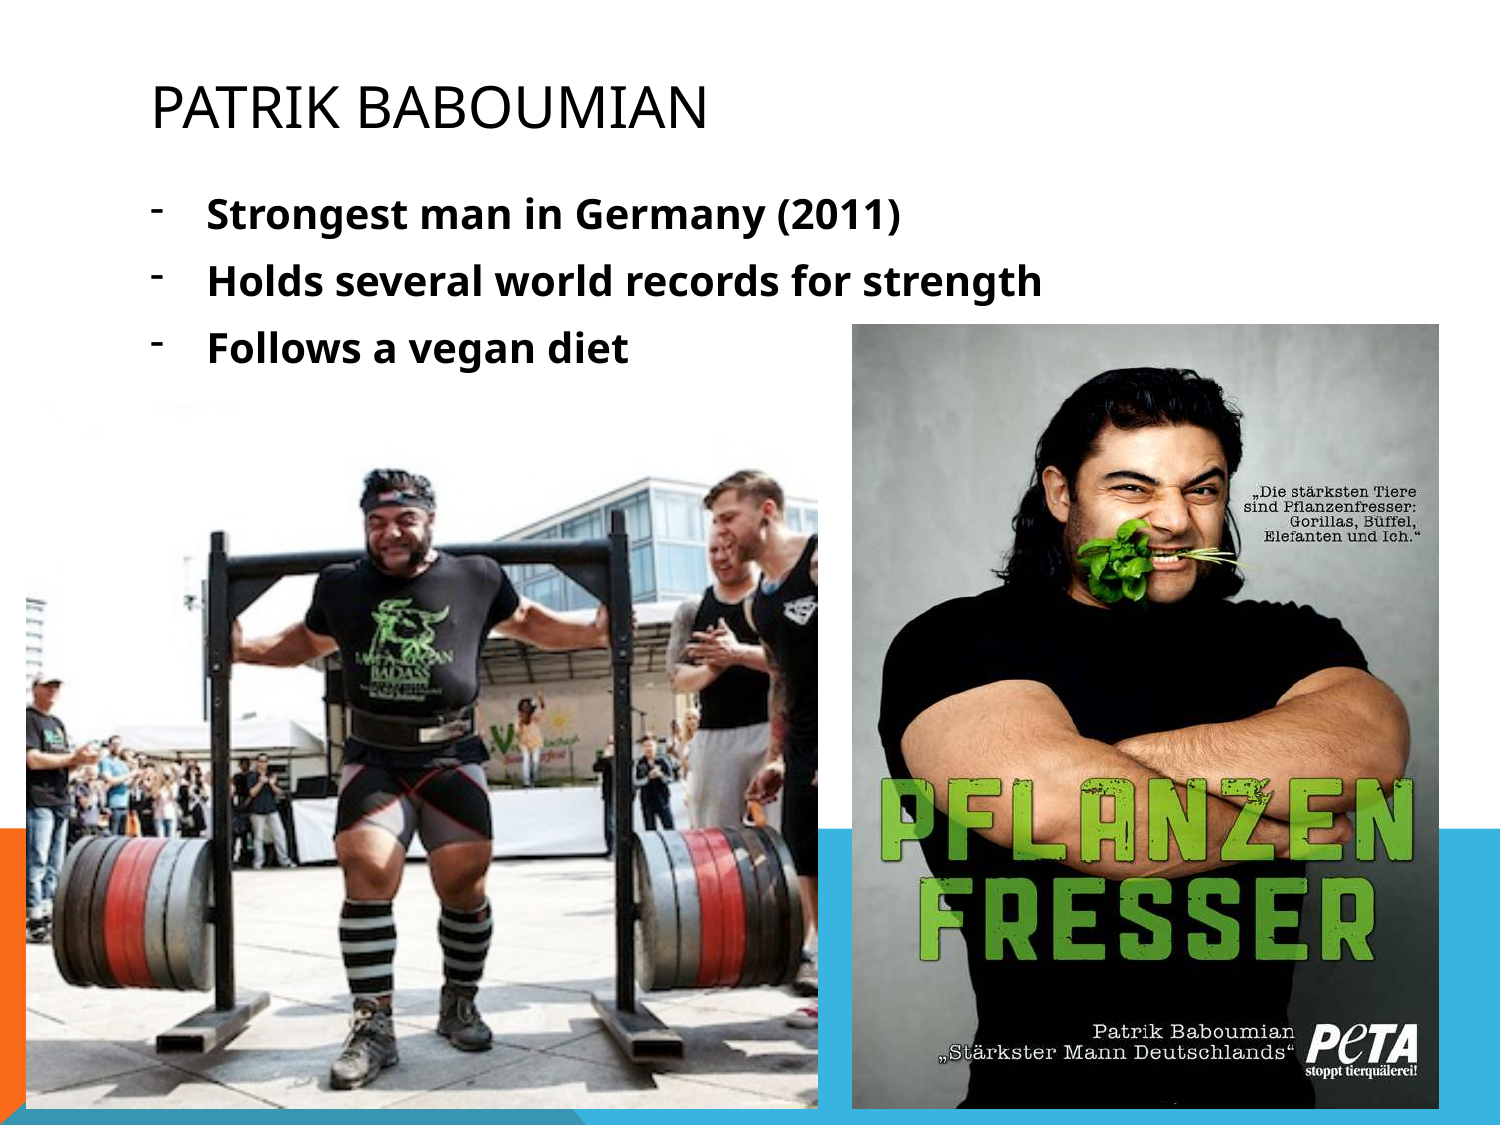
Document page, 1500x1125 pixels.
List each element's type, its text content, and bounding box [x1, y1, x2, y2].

picture [26, 403, 818, 1109]
title Patrik Baboumian [135, 60, 1369, 150]
picture [852, 323, 1439, 1109]
list Strongest man in Germany (2011) Holds several world records for strength Follows a vegan diet [135, 180, 1369, 768]
